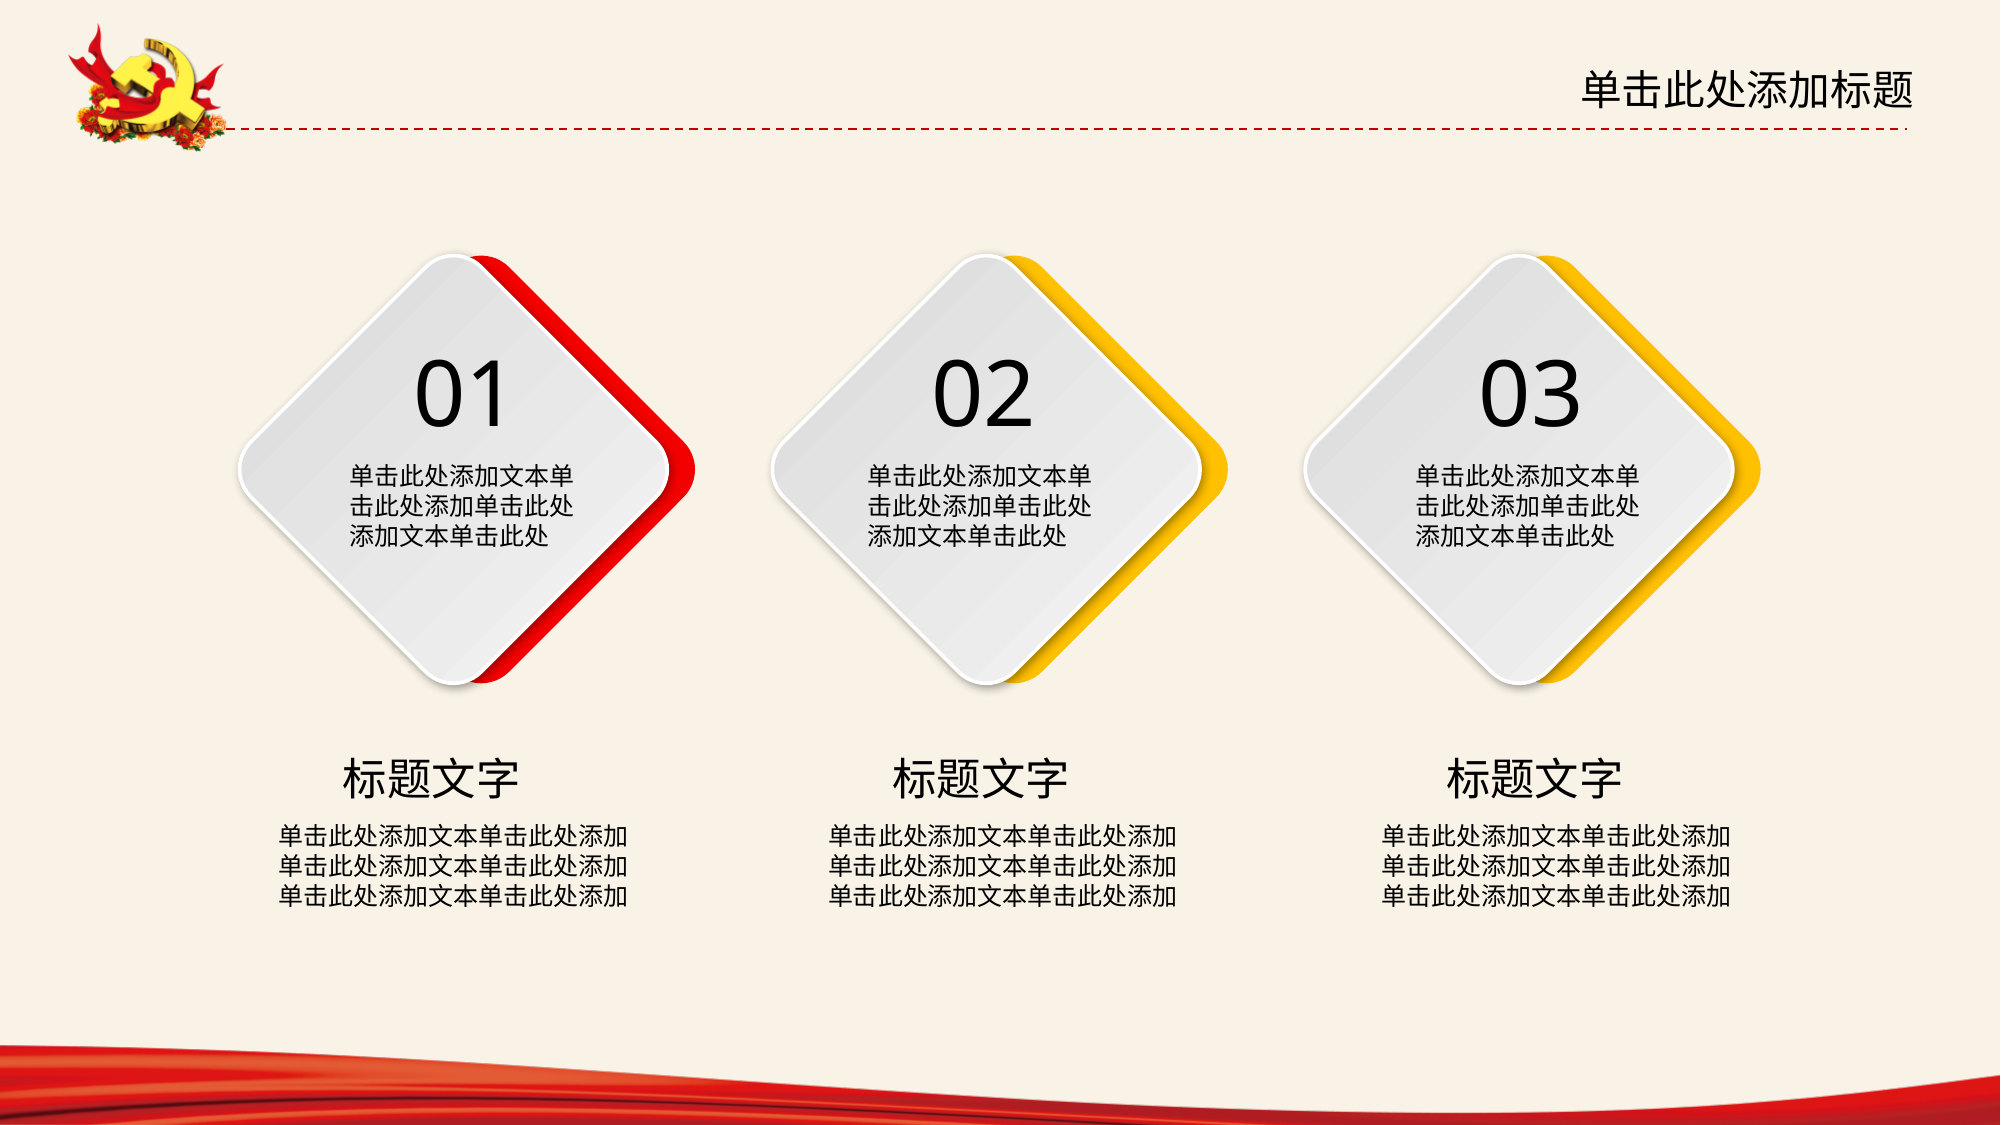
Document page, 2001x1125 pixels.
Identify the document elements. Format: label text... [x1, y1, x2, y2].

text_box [278, 750, 666, 921]
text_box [1381, 750, 1769, 921]
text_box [1356, 306, 1710, 633]
picture [68, 23, 227, 152]
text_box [290, 306, 644, 633]
title 单击此处添加标题 [1565, 52, 1959, 132]
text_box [823, 306, 1177, 633]
picture [0, 997, 2000, 1125]
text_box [828, 750, 1215, 921]
